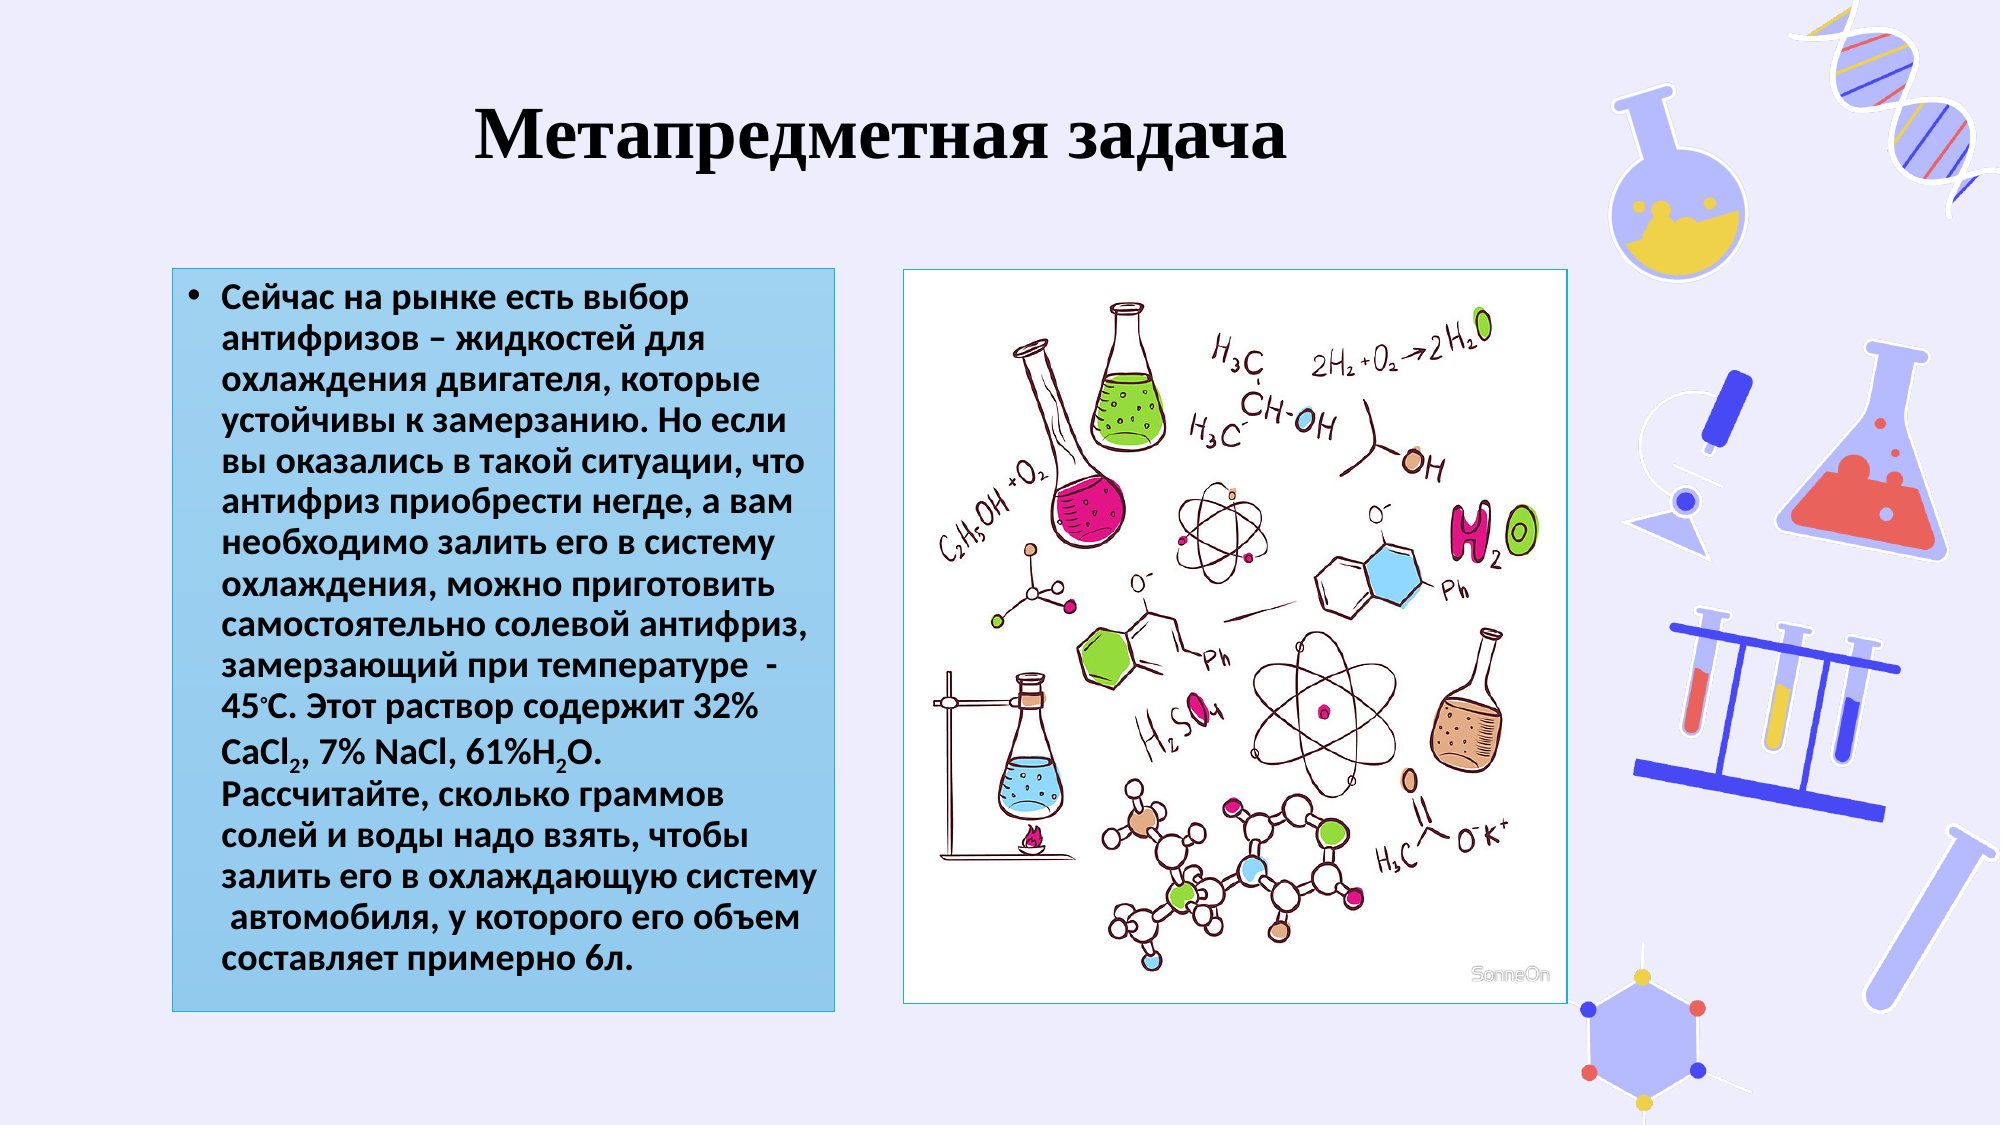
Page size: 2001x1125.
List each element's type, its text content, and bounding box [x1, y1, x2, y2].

picture [1619, 369, 1753, 563]
picture [903, 270, 1567, 1003]
picture [1540, 0, 2001, 312]
picture [1632, 604, 2000, 1014]
picture [1543, 941, 1753, 1125]
text_box Метапредметная задача [381, 76, 1382, 182]
list Сейчас на рынке есть выбор антифризов – жидкостей для охлаждения двигателя, которые устойчивы к замерзанию. Но если вы оказались в такой ситуации, что антифриз приобрести негде, а вам необходимо залить его в систему охлаждения, можно приготовить самостоятельно солевой антифриз, замерзающий при температуре - 45◦С. Этот раствор содержит 32% CaCl2, 7% NaCl, 61%H2O. Рассчитайте, сколько граммов солей и воды надо взять, чтобы залить его в охлаждающую систему автомобиля, у которого его объем составляет примерно 6л. [172, 268, 835, 1012]
picture [1773, 338, 1950, 563]
